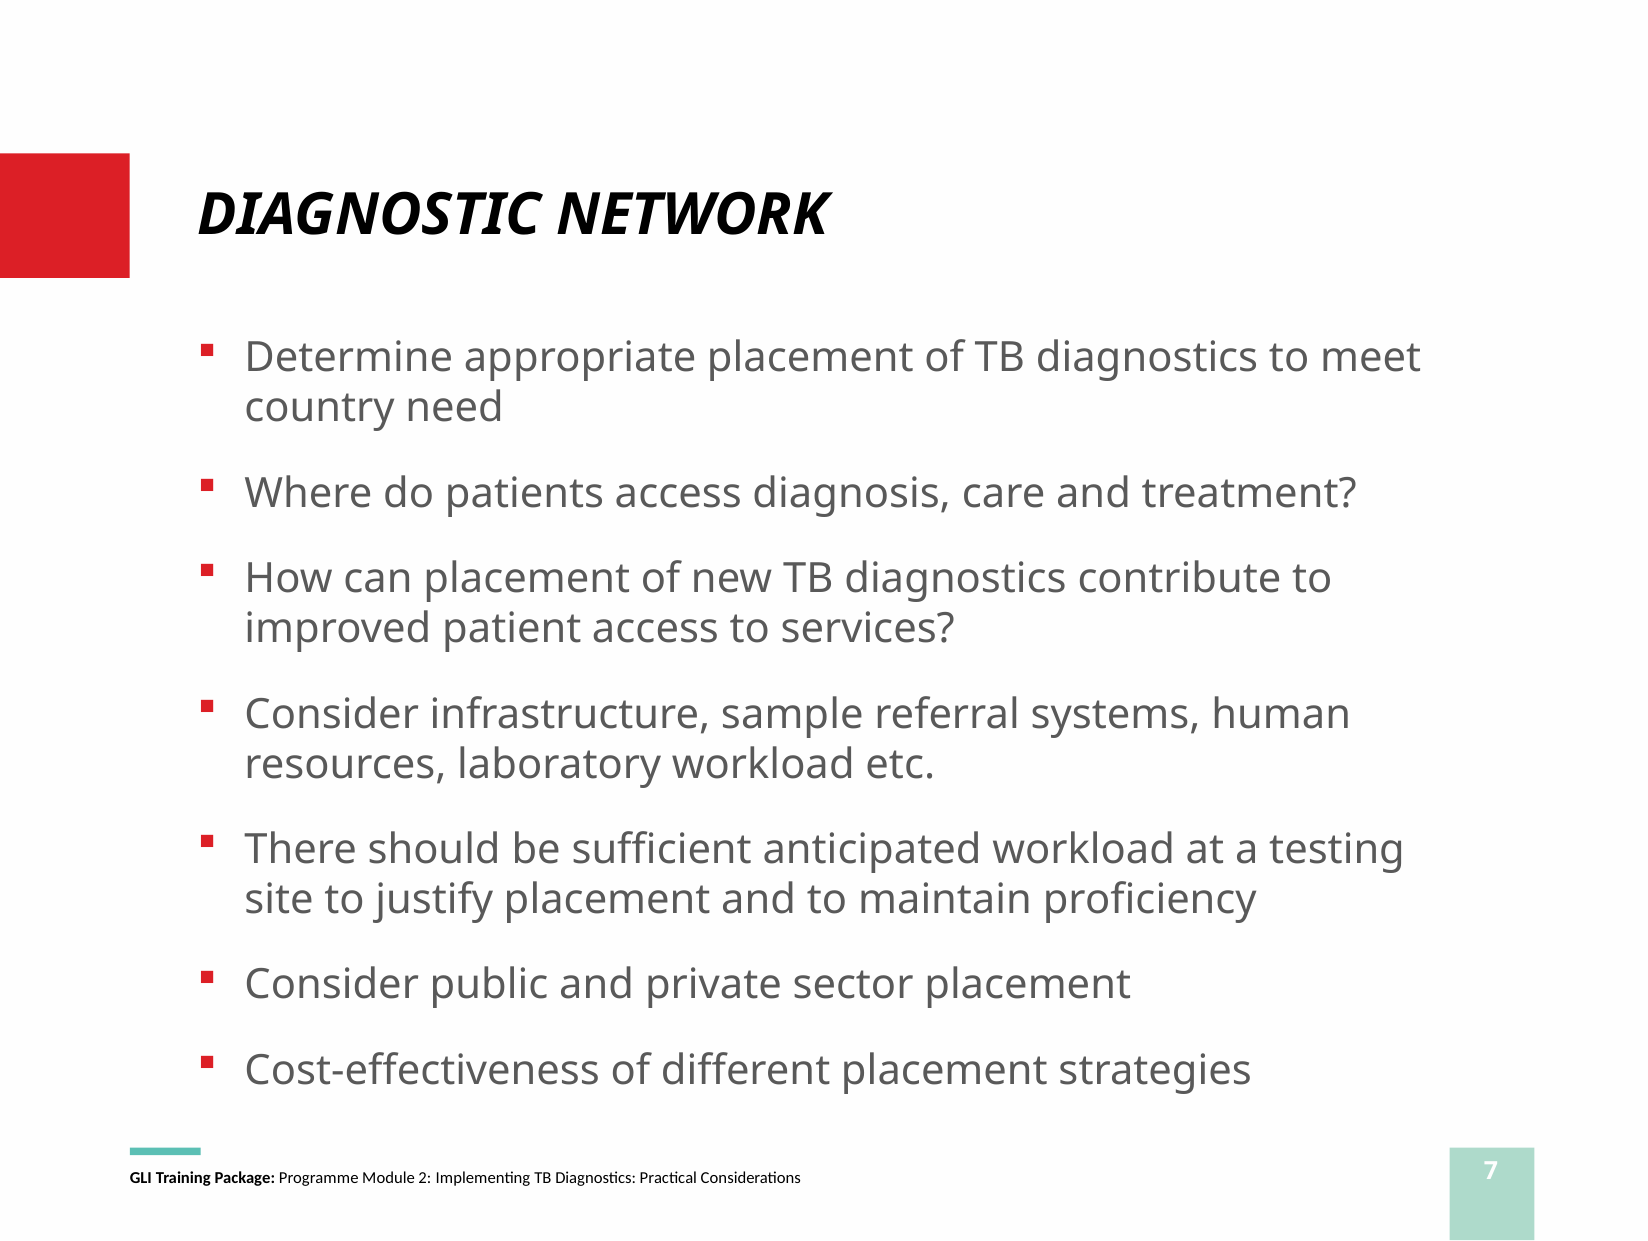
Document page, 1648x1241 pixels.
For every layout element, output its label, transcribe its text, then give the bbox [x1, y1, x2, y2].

title DIAGNOSTIC NETWORK [197, 153, 1450, 278]
list Determine appropriate placement of TB diagnostics to meet country need Where do patients access diagnosis, care and treatment? How can placement of new TB diagnostics contribute to improved patient access to services? Consider infrastructure, sample referral systems, human resources, laboratory workload etc. There should be sufficient anticipated workload at a testing site to justify placement and to maintain proficiency Consider public and private sector placement Cost-effectiveness of different placement strategies [197, 330, 1450, 1087]
